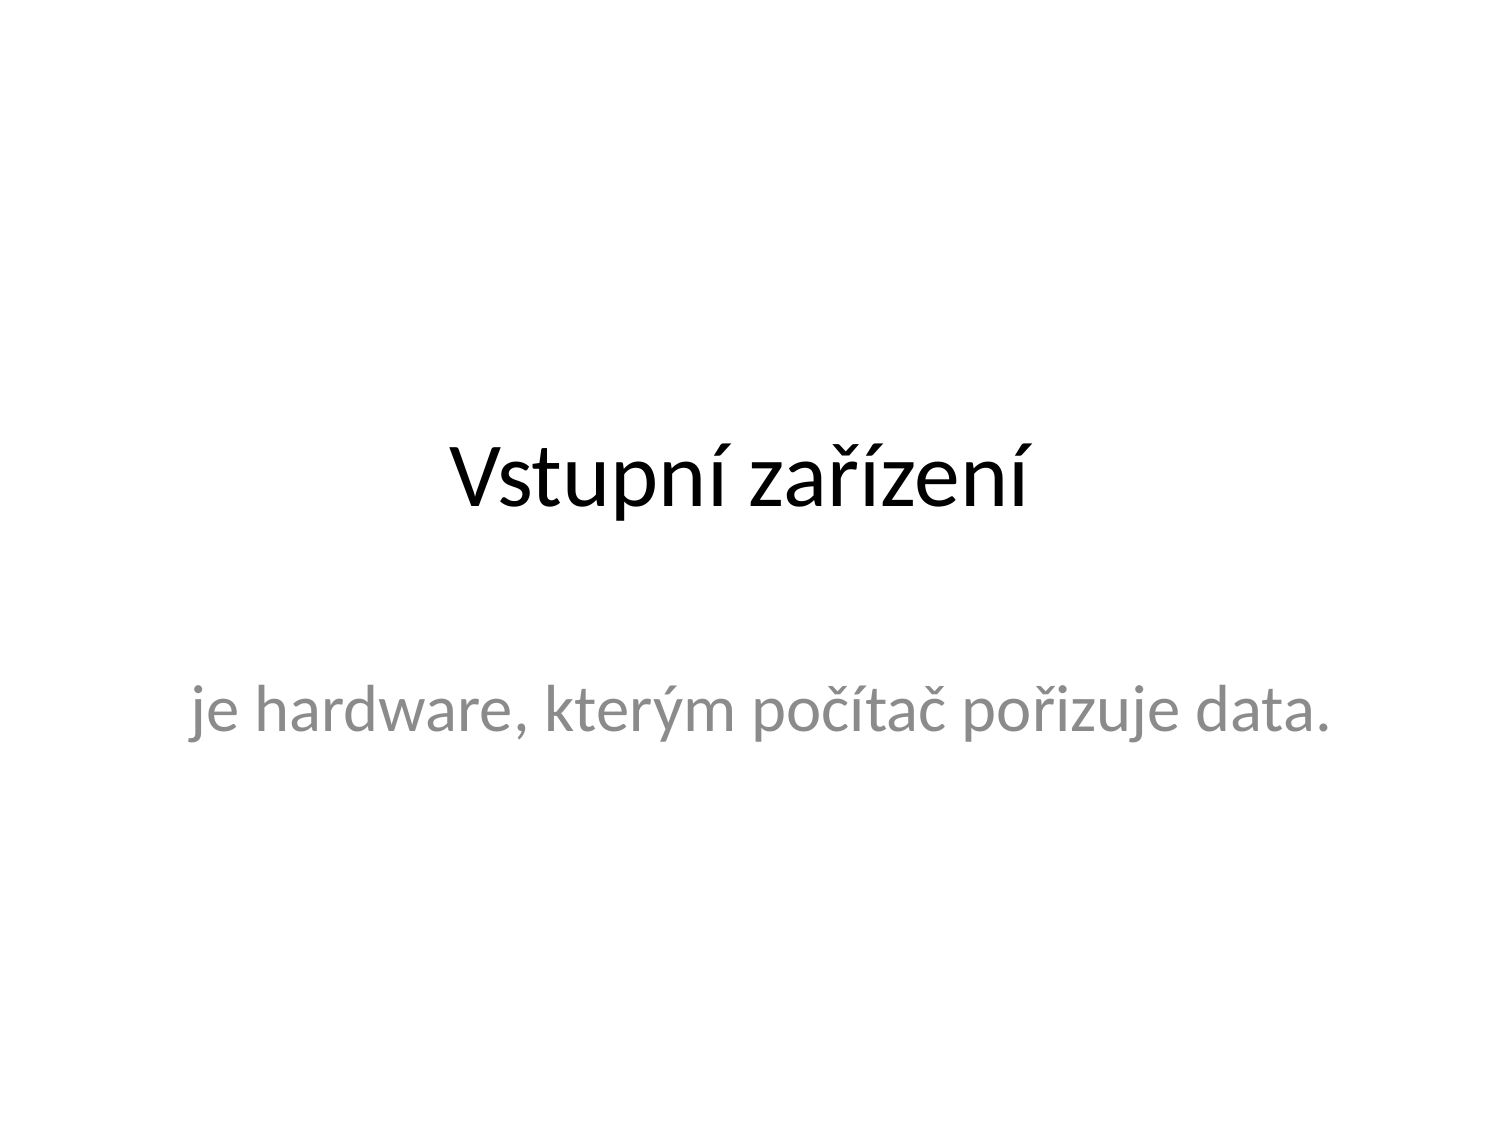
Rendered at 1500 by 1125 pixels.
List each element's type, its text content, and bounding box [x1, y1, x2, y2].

title Vstupní zařízení [112, 349, 1388, 591]
subtitle je hardware, kterým počítač pořizuje data. [171, 656, 1353, 760]
